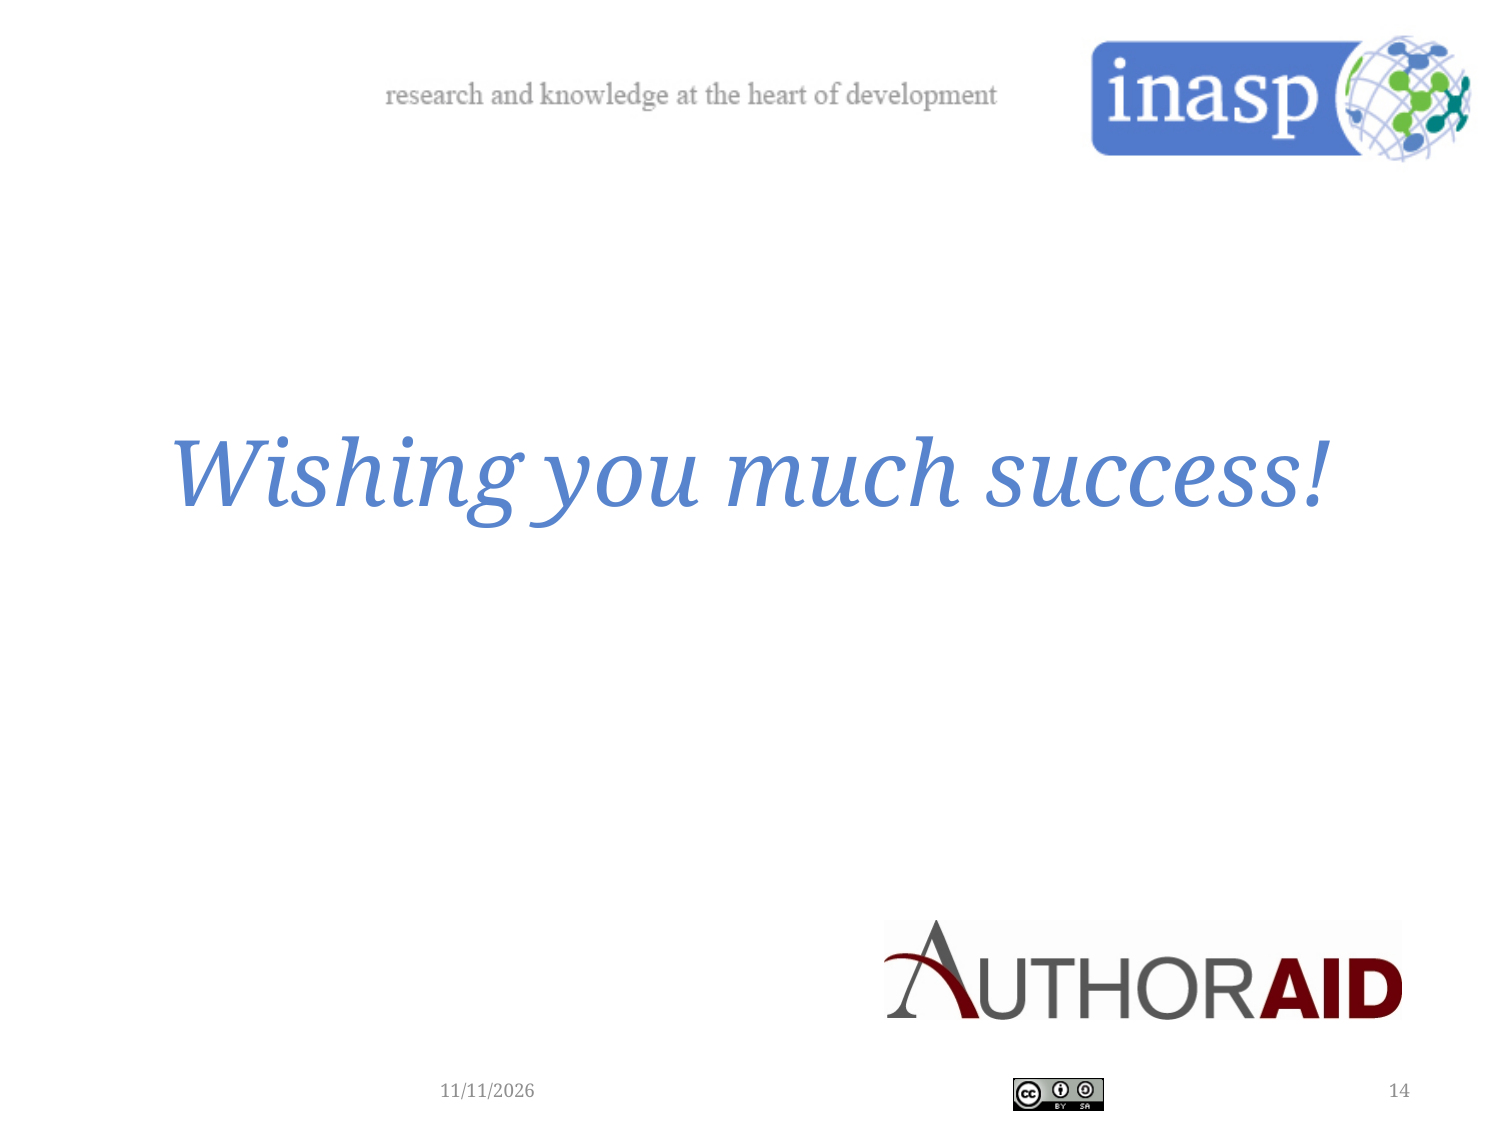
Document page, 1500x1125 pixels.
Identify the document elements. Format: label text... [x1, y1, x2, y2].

slide_number 14 [1312, 1061, 1425, 1122]
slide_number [425, 1061, 775, 1122]
picture [385, 24, 1484, 173]
title Wishing you much success! [112, 349, 1388, 591]
picture [884, 920, 1402, 1020]
footer [806, 1061, 1282, 1122]
